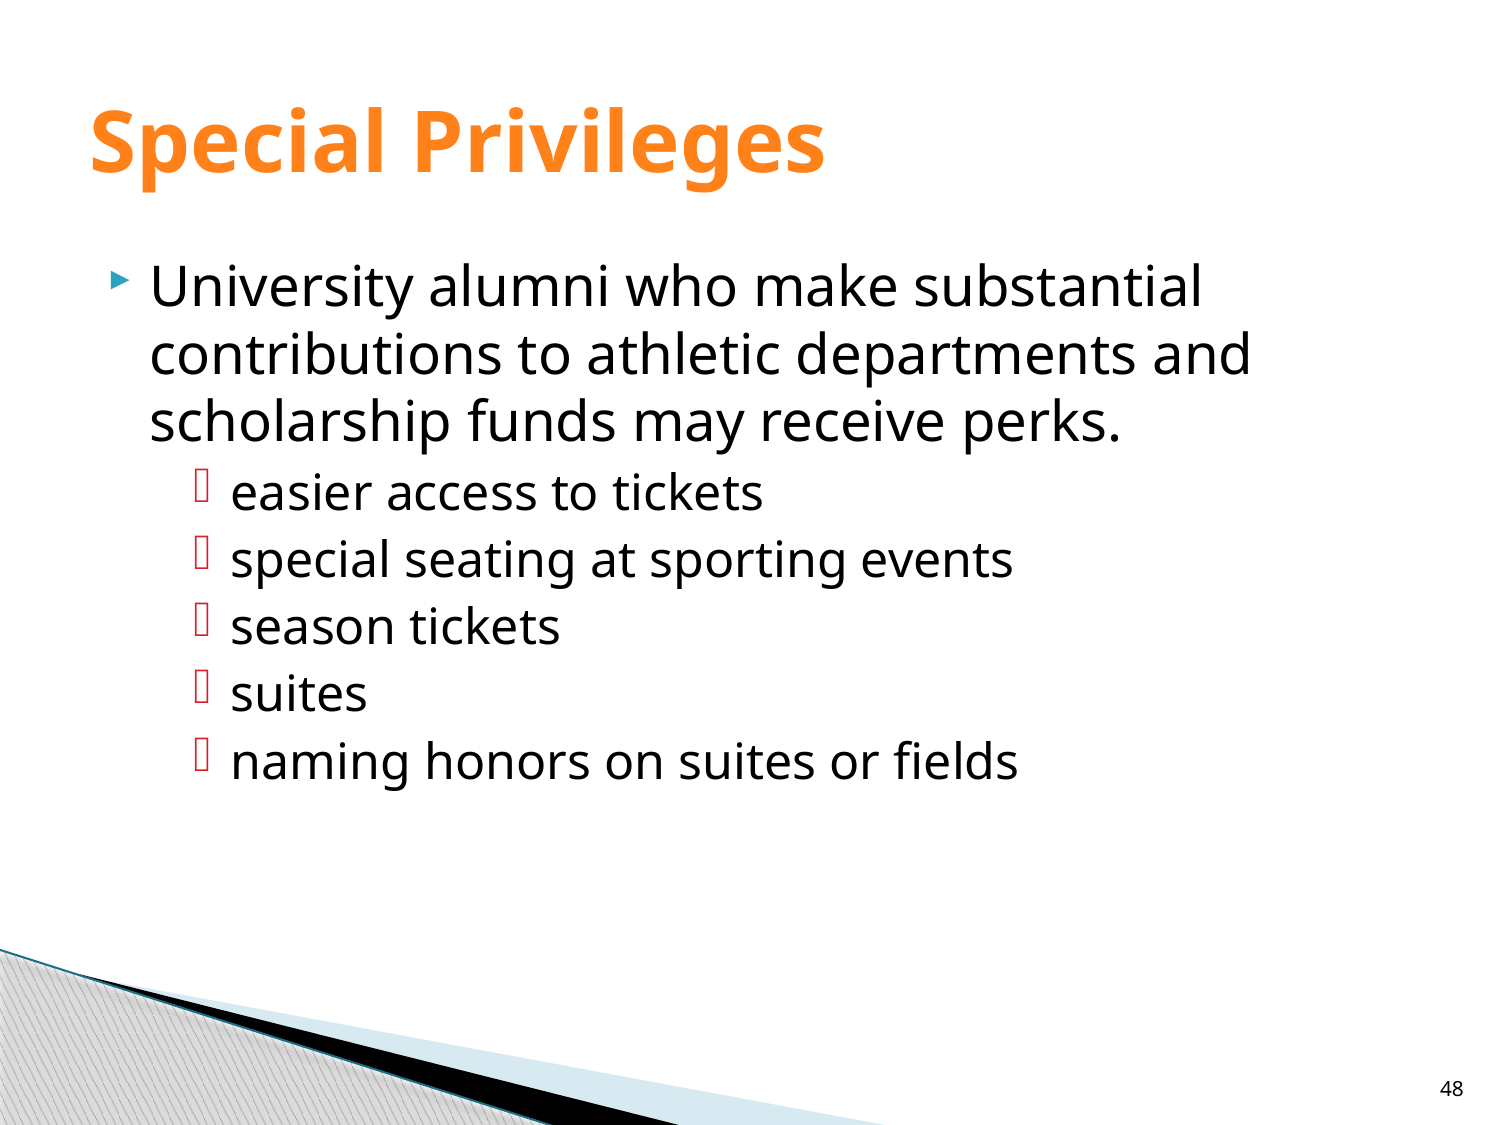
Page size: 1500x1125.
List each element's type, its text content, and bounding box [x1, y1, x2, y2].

title Special Privileges [75, 45, 1425, 233]
list University alumni who make substantial contributions to athletic departments and scholarship funds may receive perks. easier access to tickets special seating at sporting events season tickets suites naming honors on suites or fields [75, 243, 1425, 986]
slide_number 48 [1418, 1051, 1479, 1112]
